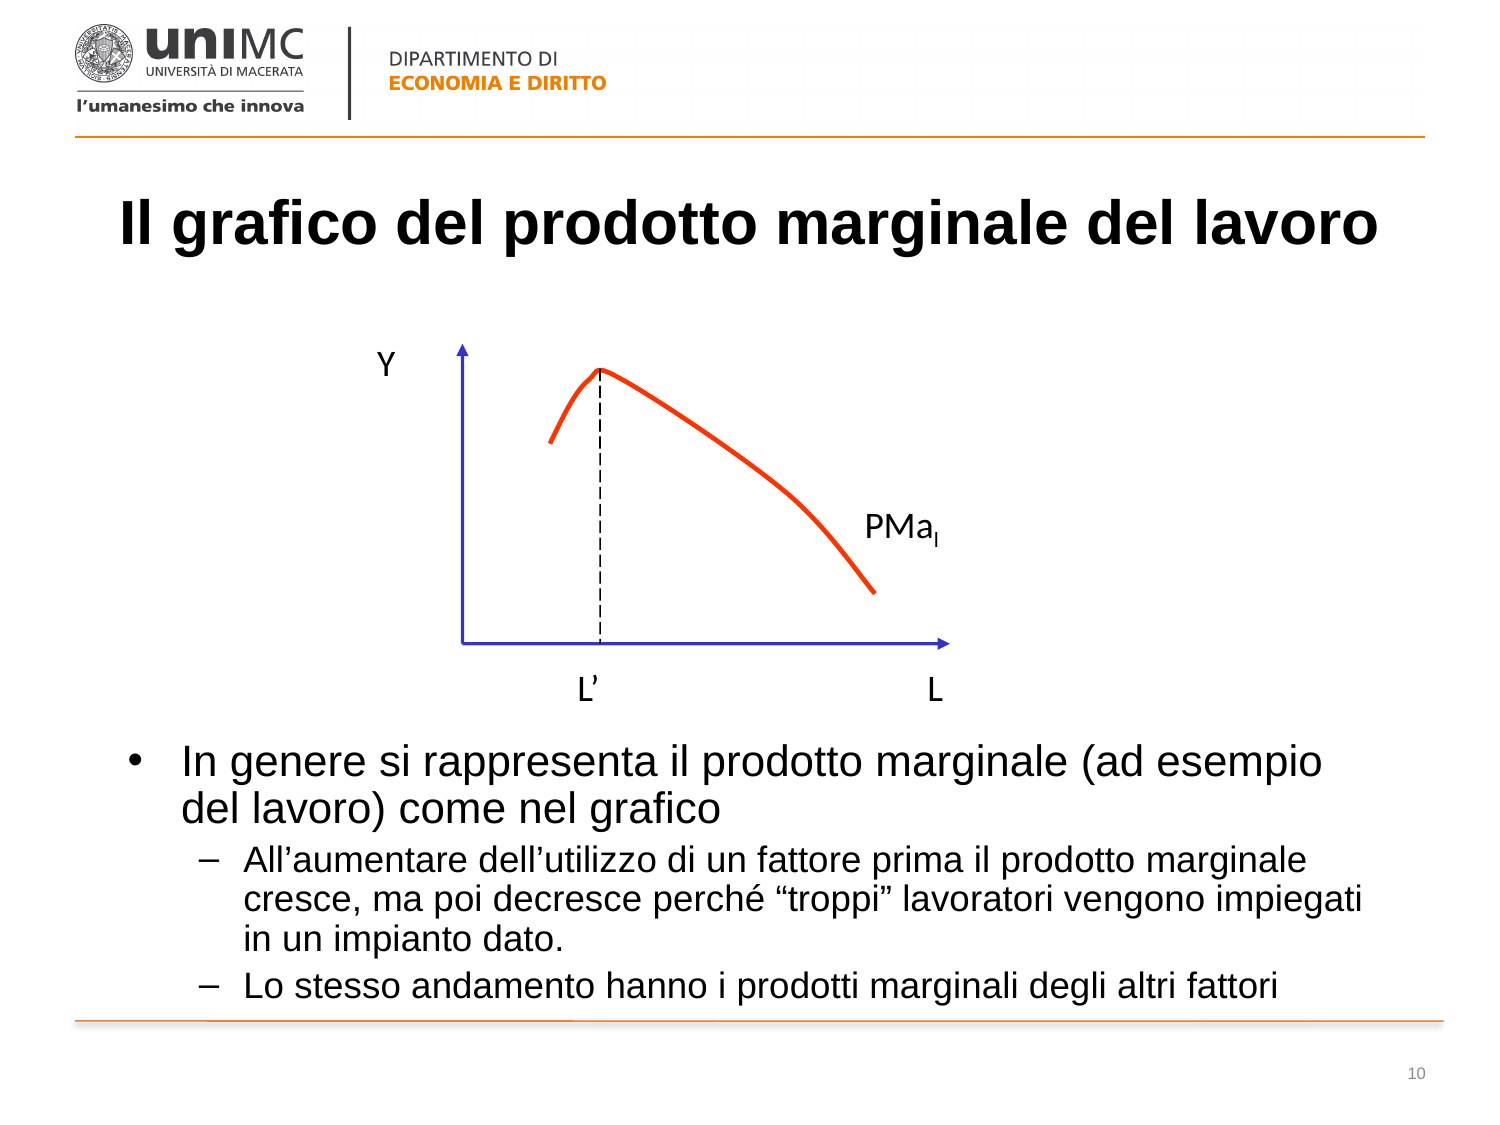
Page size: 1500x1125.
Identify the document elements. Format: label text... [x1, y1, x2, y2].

slide_number 10 [1091, 1042, 1442, 1103]
list In genere si rappresenta il prodotto marginale (ad esempio del lavoro) come nel grafico All’aumentare dell’utilizzo di un fattore prima il prodotto marginale cresce, ma poi decresce perché “troppi” lavoratori vengono impiegati in un impianto dato. Lo stesso andamento hanno i prodotti marginali degli altri fattori [112, 730, 1388, 1018]
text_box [362, 330, 1051, 732]
picture [75, 24, 1425, 138]
title Il grafico del prodotto marginale del lavoro [75, 174, 1425, 266]
